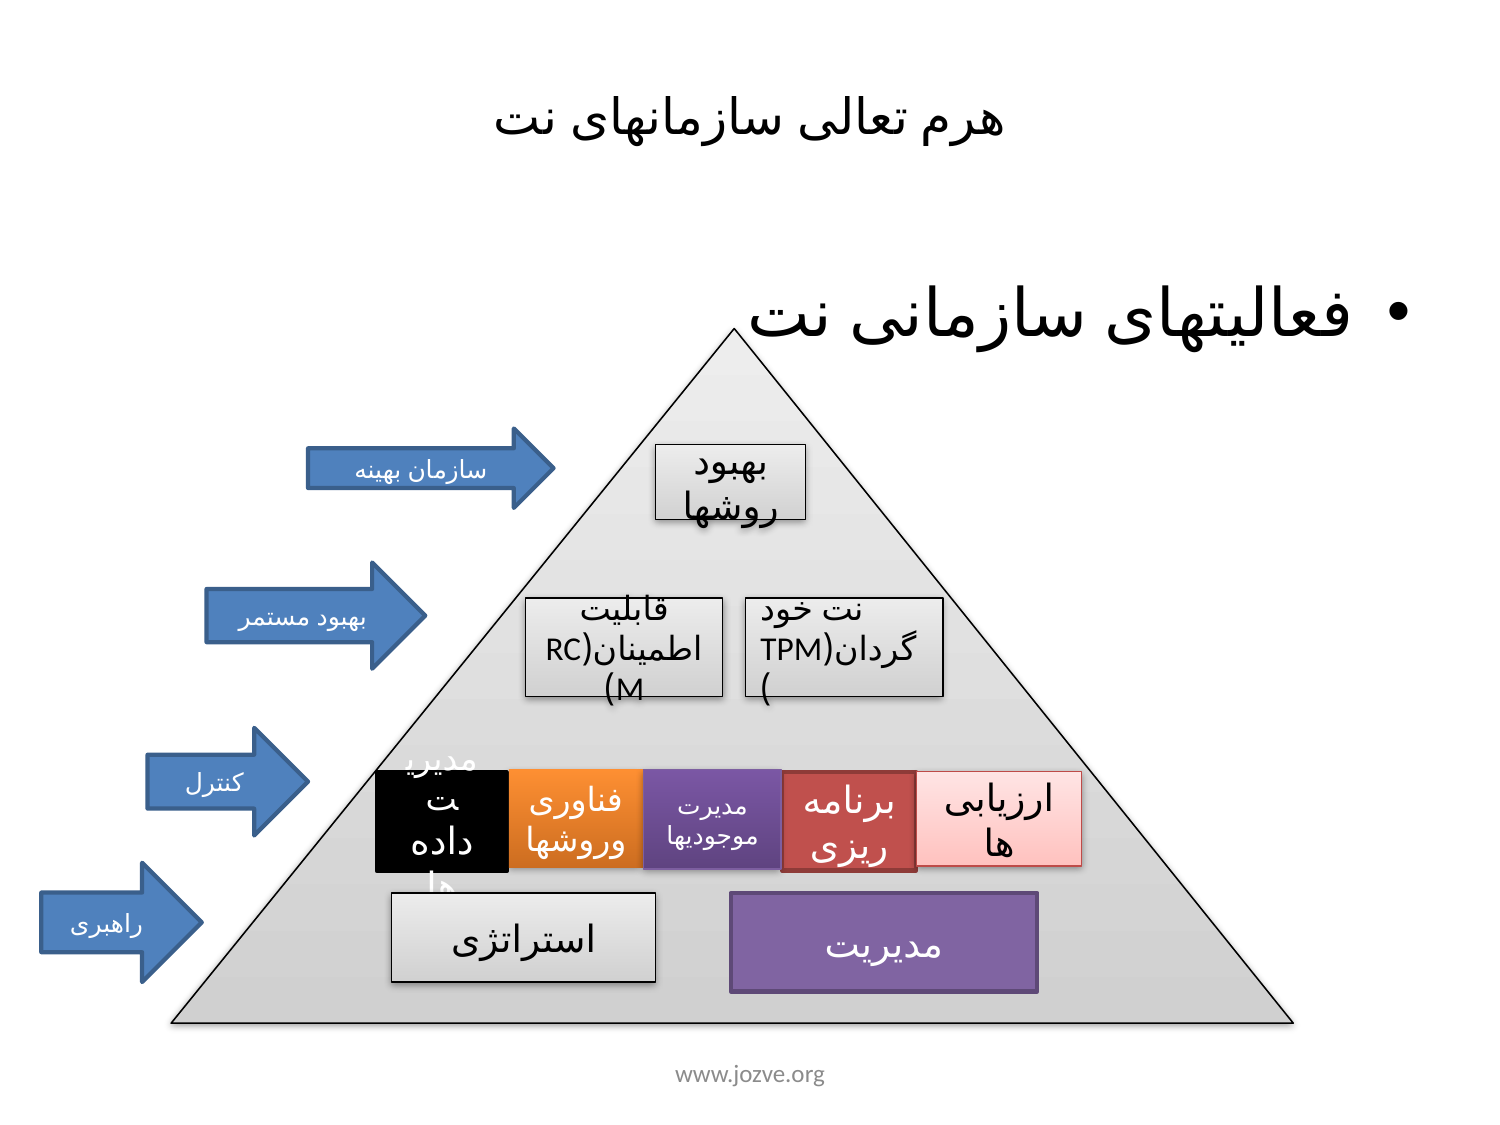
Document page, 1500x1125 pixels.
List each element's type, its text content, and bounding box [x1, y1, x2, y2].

title هرم تعالی سازمانهای نت [75, 45, 1425, 185]
text_box راهبری [39, 860, 204, 985]
text_box قابلیت اطمینان(RCM) [525, 597, 723, 697]
text_box مدیریت داده ها [375, 770, 506, 873]
footer www.jozve.org [512, 1042, 988, 1103]
text_box استراتژی [391, 892, 656, 983]
list فعالیتهای سازمانی نت [75, 262, 1425, 1005]
text_box کنترل [145, 725, 311, 838]
text_box مدیرت موجودیها [643, 769, 782, 870]
text_box مدیریت [729, 891, 1039, 994]
text_box فناوری وروشها [508, 769, 641, 868]
text_box [170, 327, 1294, 1024]
text_box ارزیابی ها [916, 771, 1082, 867]
text_box بهبود مستمر [204, 560, 428, 671]
text_box نت خود گردان(TPM) [745, 597, 944, 697]
text_box سازمان بهینه [305, 426, 556, 510]
text_box برنامه ریزی [783, 770, 915, 873]
text_box بهبود روشها [655, 444, 806, 520]
